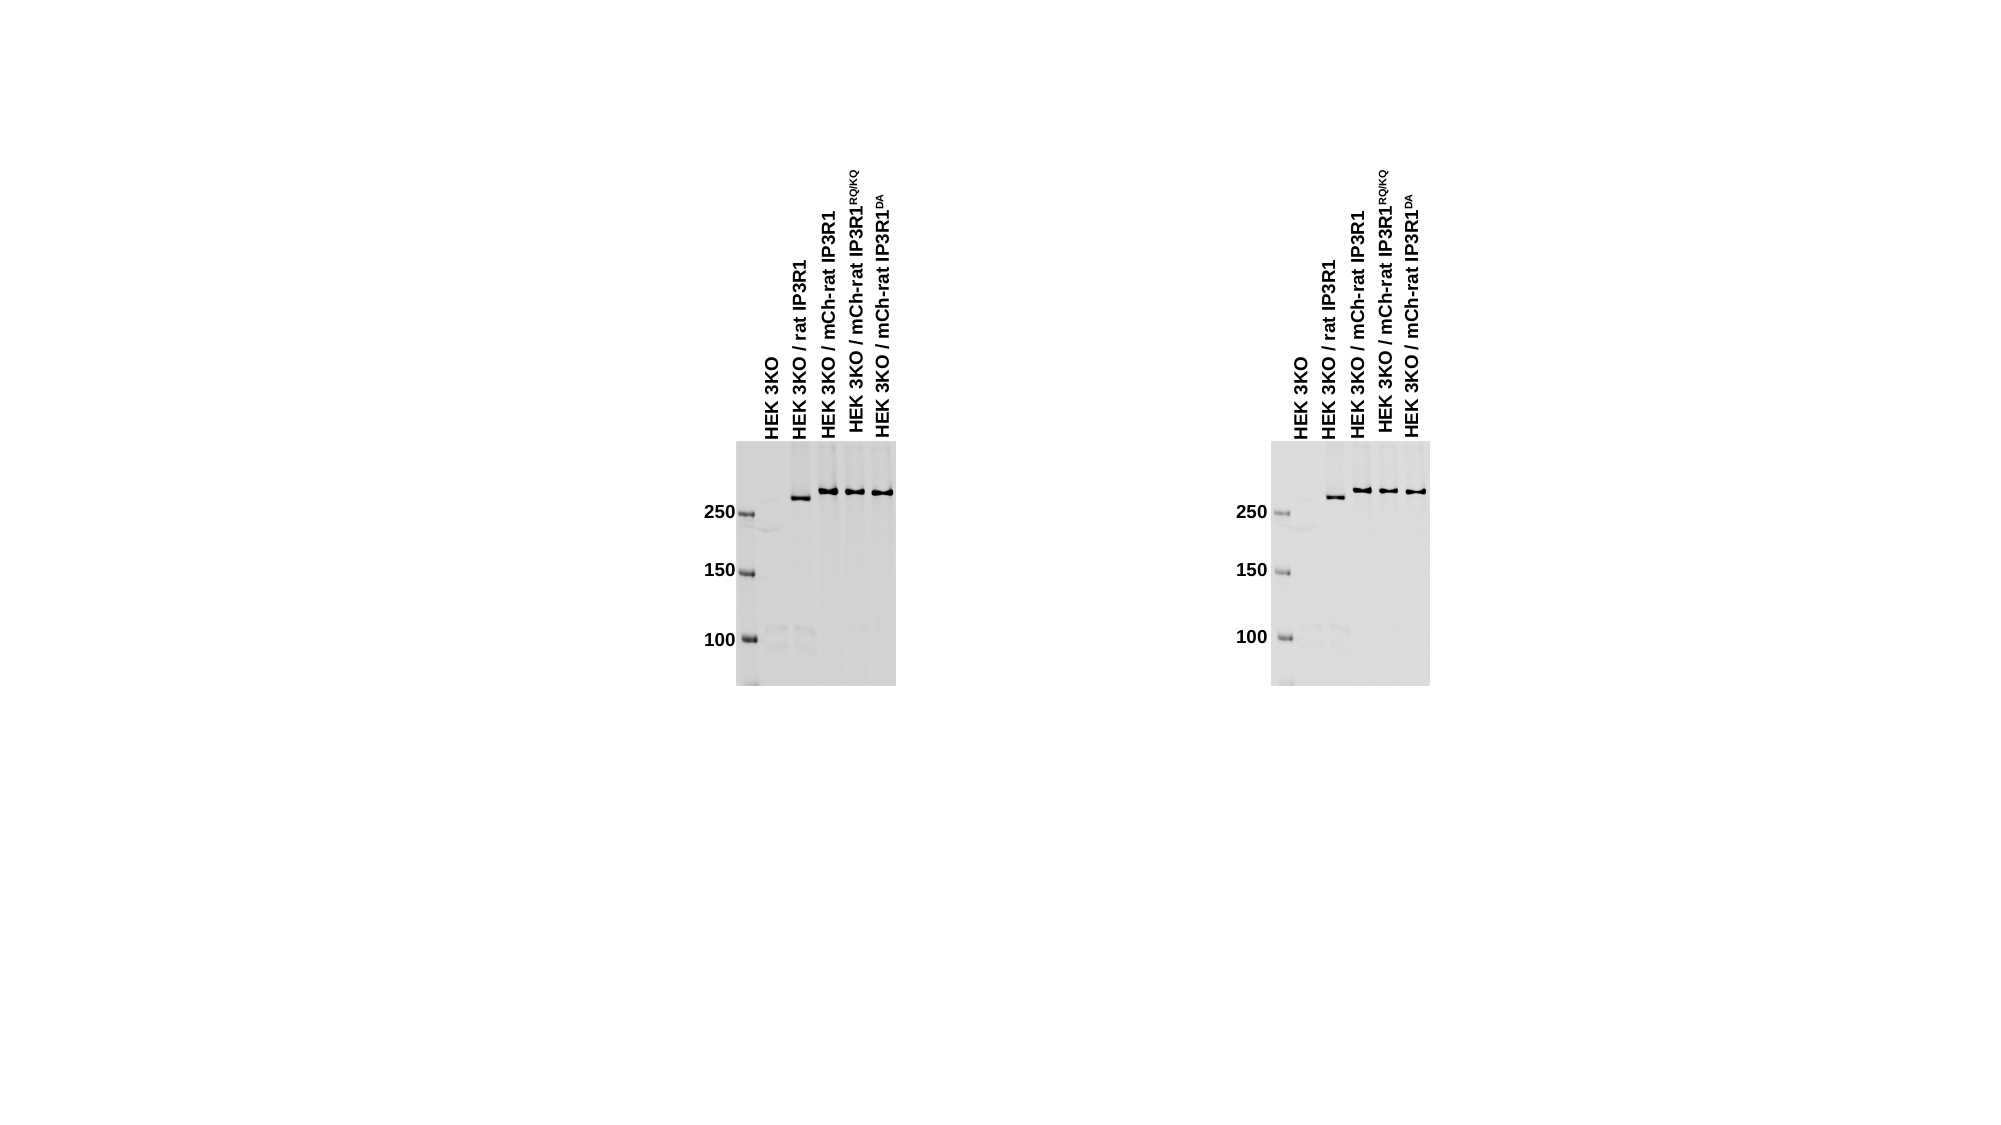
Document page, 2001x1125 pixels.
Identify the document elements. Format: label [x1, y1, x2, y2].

text_box [1220, 148, 1430, 686]
text_box [689, 148, 901, 686]
